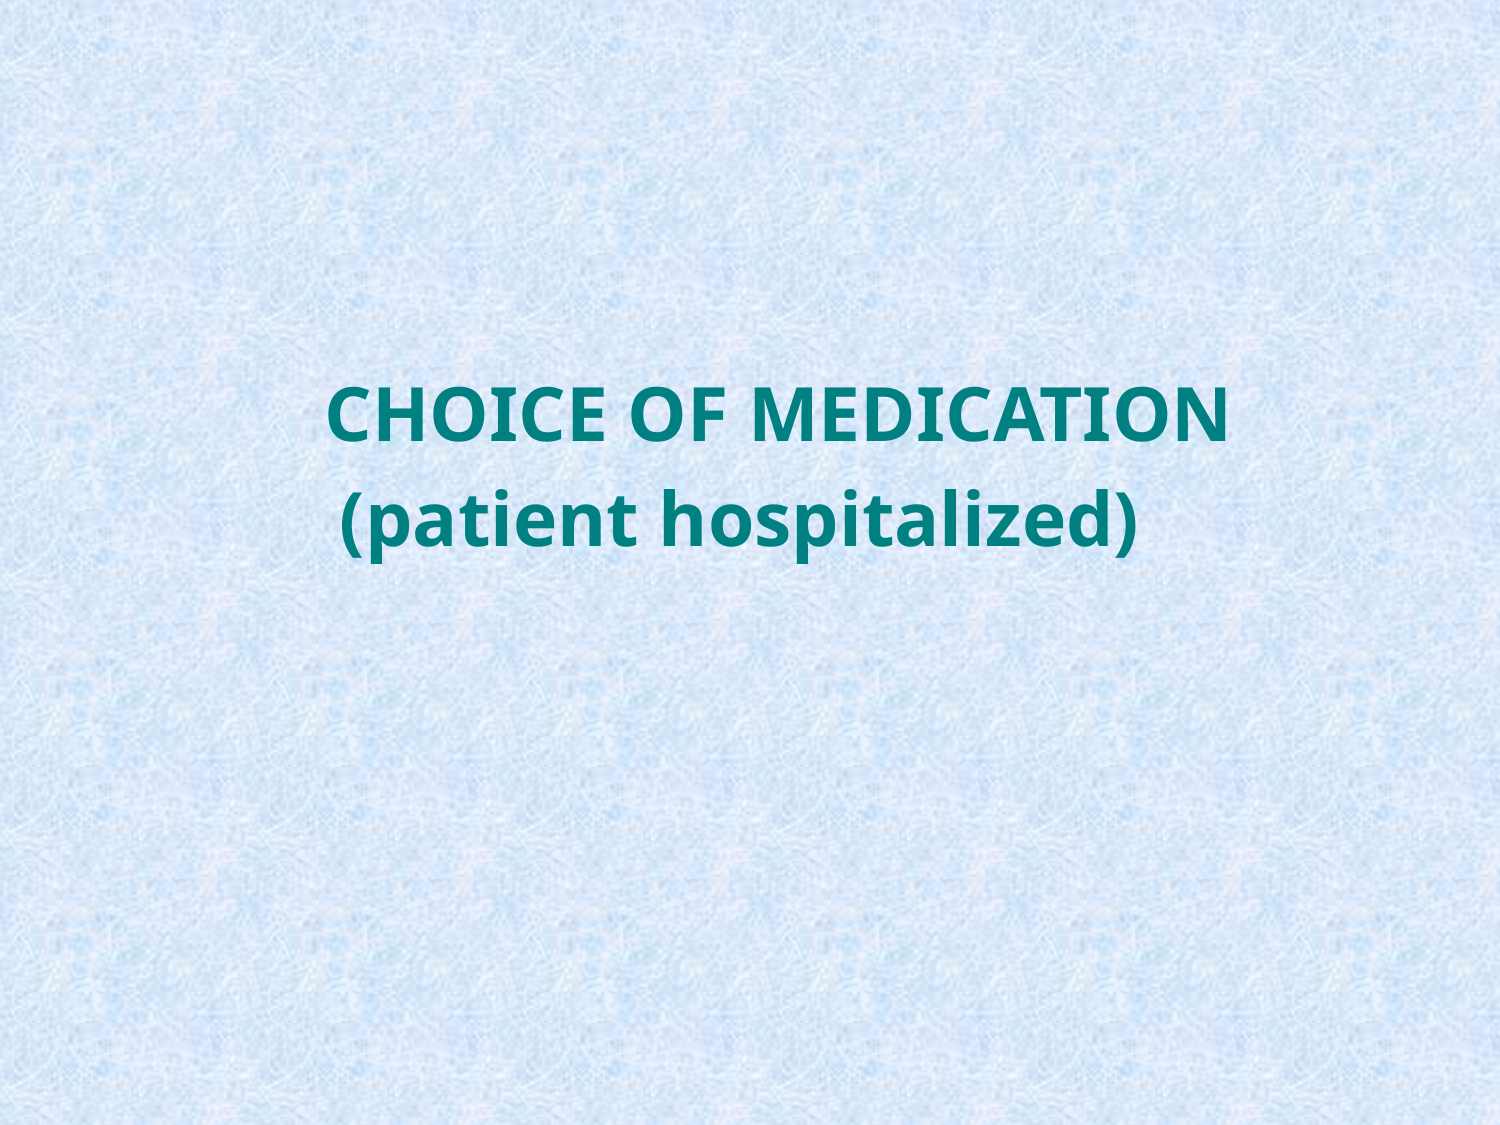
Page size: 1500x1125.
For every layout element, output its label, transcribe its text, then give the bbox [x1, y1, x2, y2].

text_box CHOICE OF MEDICATION (patient hospitalized) [0, 0, 1500, 1125]
